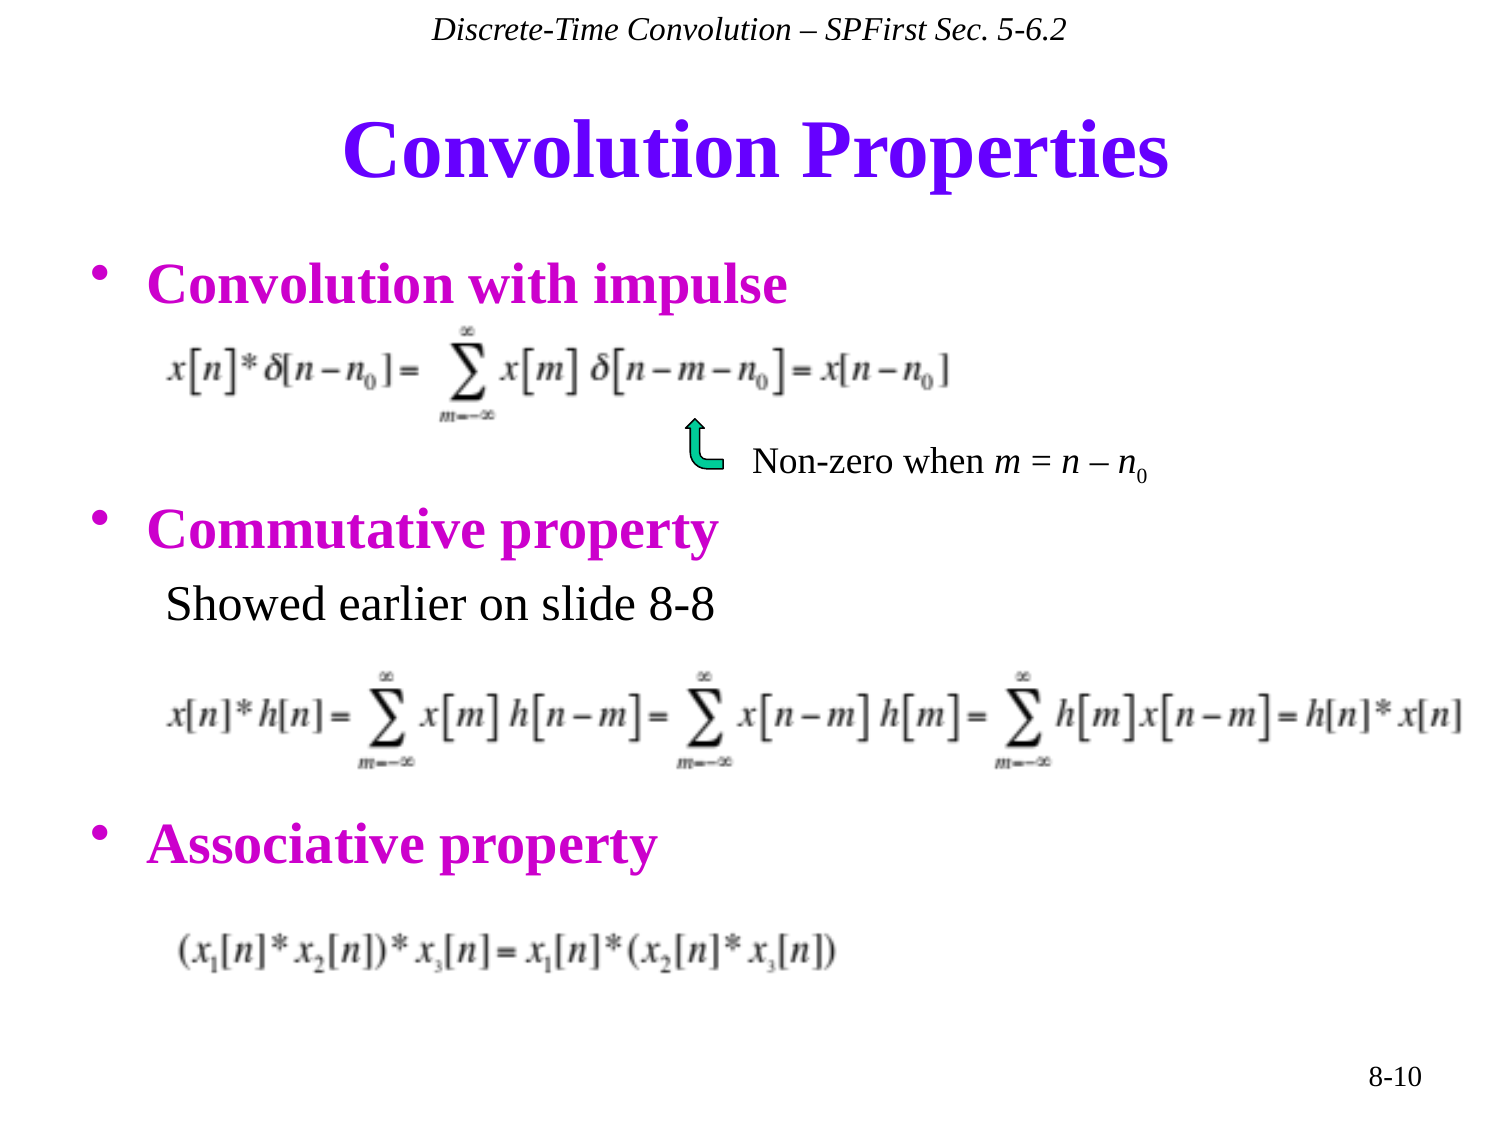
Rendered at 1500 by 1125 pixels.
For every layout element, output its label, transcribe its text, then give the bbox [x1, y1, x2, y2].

text_box [690, 433, 724, 469]
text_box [162, 312, 951, 425]
slide_number 8-10 [1124, 1049, 1438, 1125]
title Convolution Properties [75, 55, 1438, 237]
text_box Non-zero when m = n – n0 [737, 428, 1200, 495]
text_box Discrete-Time Convolution – SPFirst Sec. 5-6.2 [0, 0, 1500, 55]
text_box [162, 657, 1463, 772]
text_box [174, 924, 840, 980]
list Convolution with impulse Commutative property Showed earlier on slide 8-8 Associative property [75, 237, 1438, 1025]
